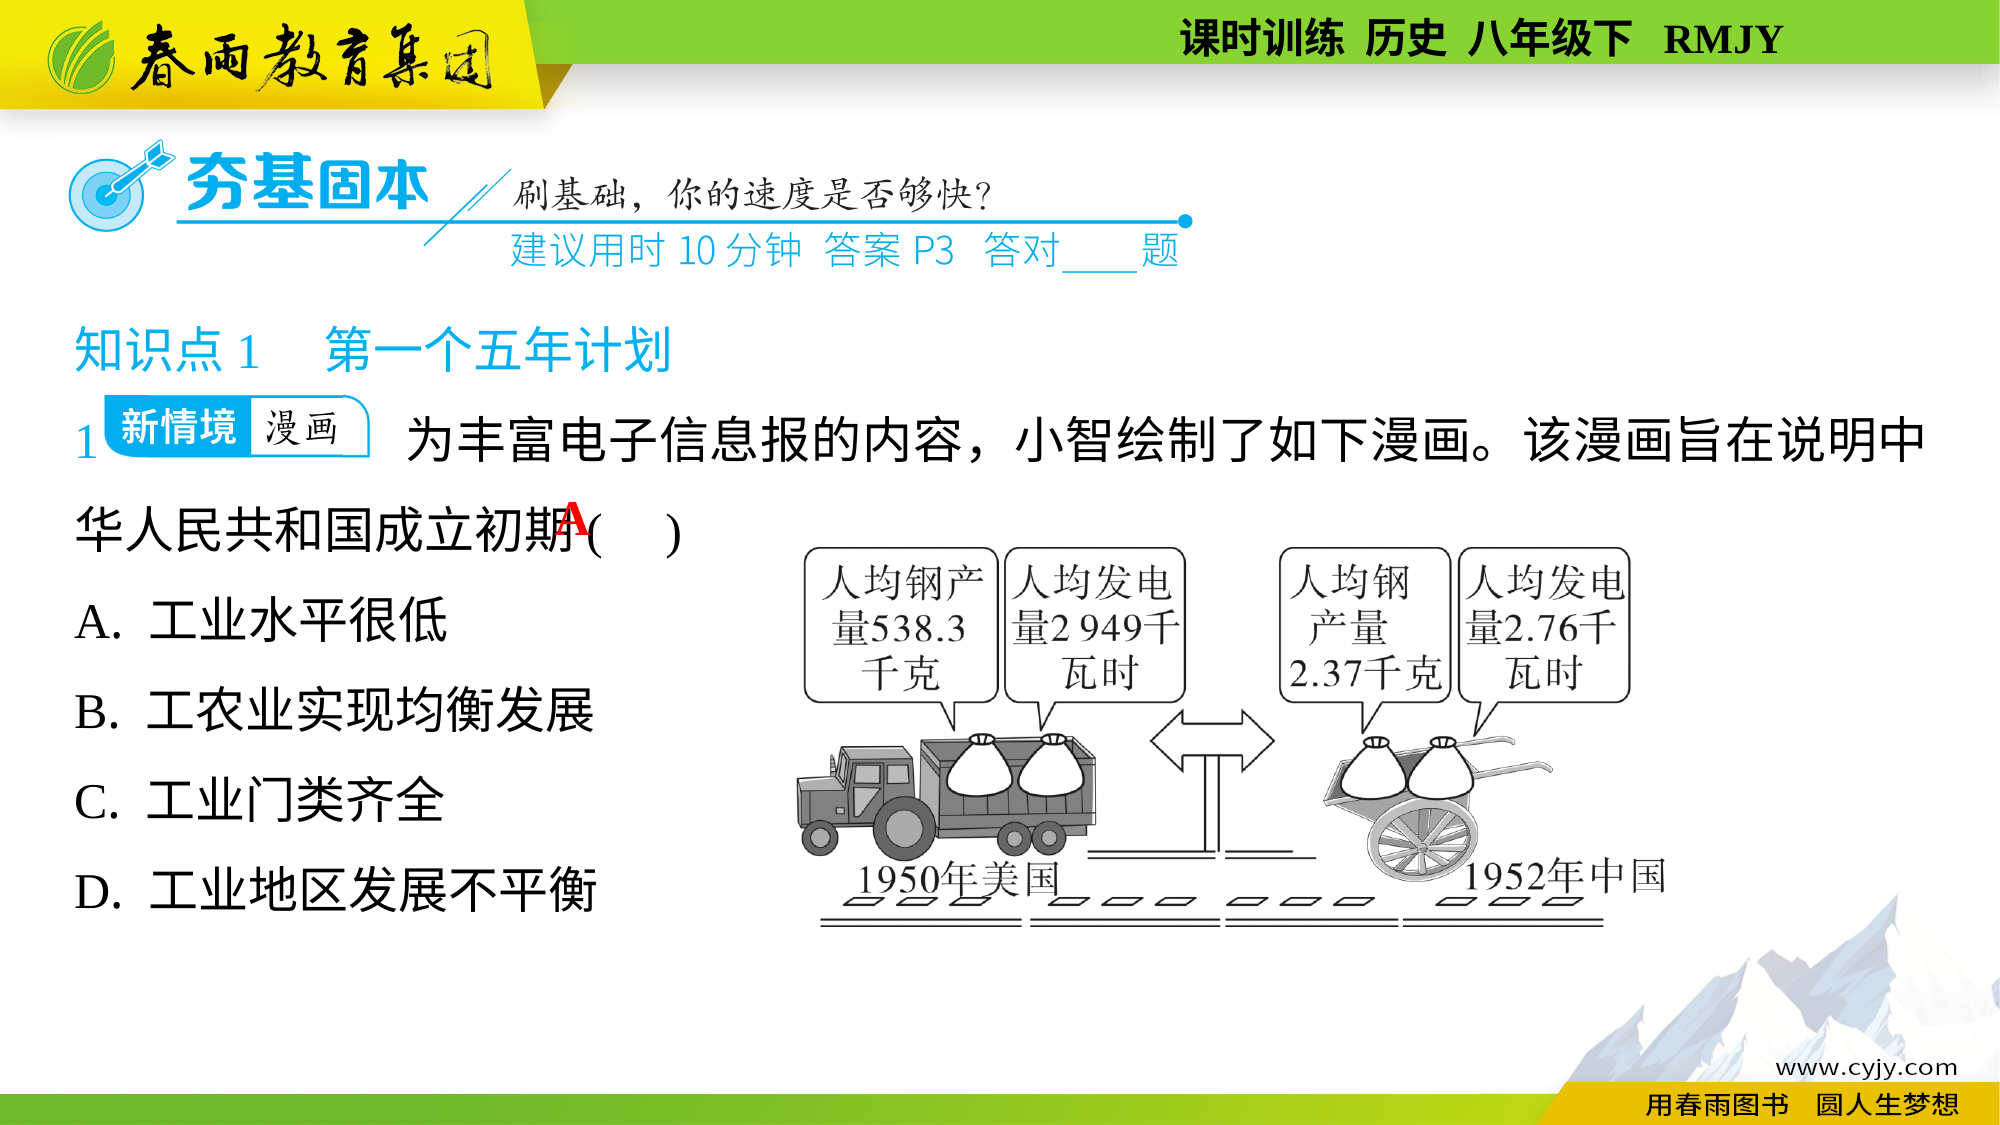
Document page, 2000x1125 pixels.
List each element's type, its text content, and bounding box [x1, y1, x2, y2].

picture [0, 0, 2000, 1125]
text_box A [539, 478, 606, 553]
list 知识点1 第一个五年计划 1 为丰富电子信息报的内容，小智绘制了如下漫画。该漫画旨在说明中华人民共和国成立初期( ) A. 工业水平很低 B. 工农业实现均衡发展 C. 工业门类齐全 D. 工业地区发展不平衡 [59, 280, 1944, 932]
